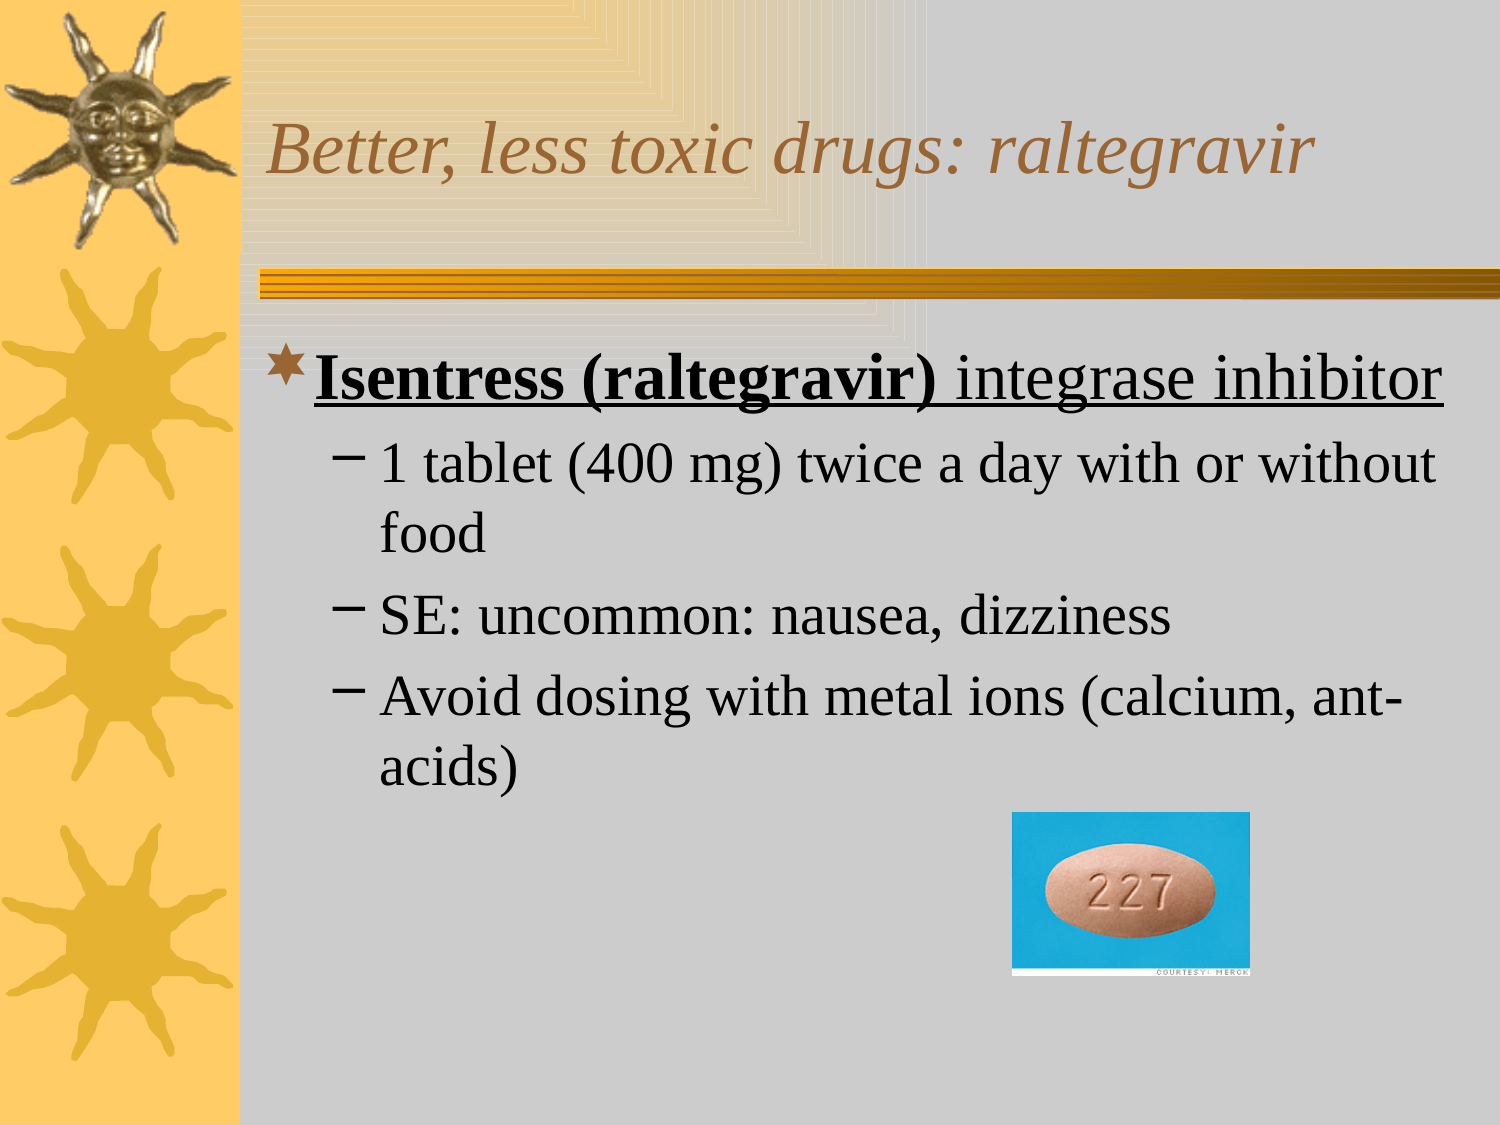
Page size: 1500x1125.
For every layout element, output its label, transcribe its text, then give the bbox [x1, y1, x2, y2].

list Isentress (raltegravir) integrase inhibitor 1 tablet (400 mg) twice a day with or without food SE: uncommon: nausea, dizziness Avoid dosing with metal ions (calcium, ant-acids) [242, 324, 1494, 1001]
picture [1, 8, 242, 254]
title Better, less toxic drugs: raltegravir [250, 49, 1492, 238]
picture [1012, 812, 1251, 976]
